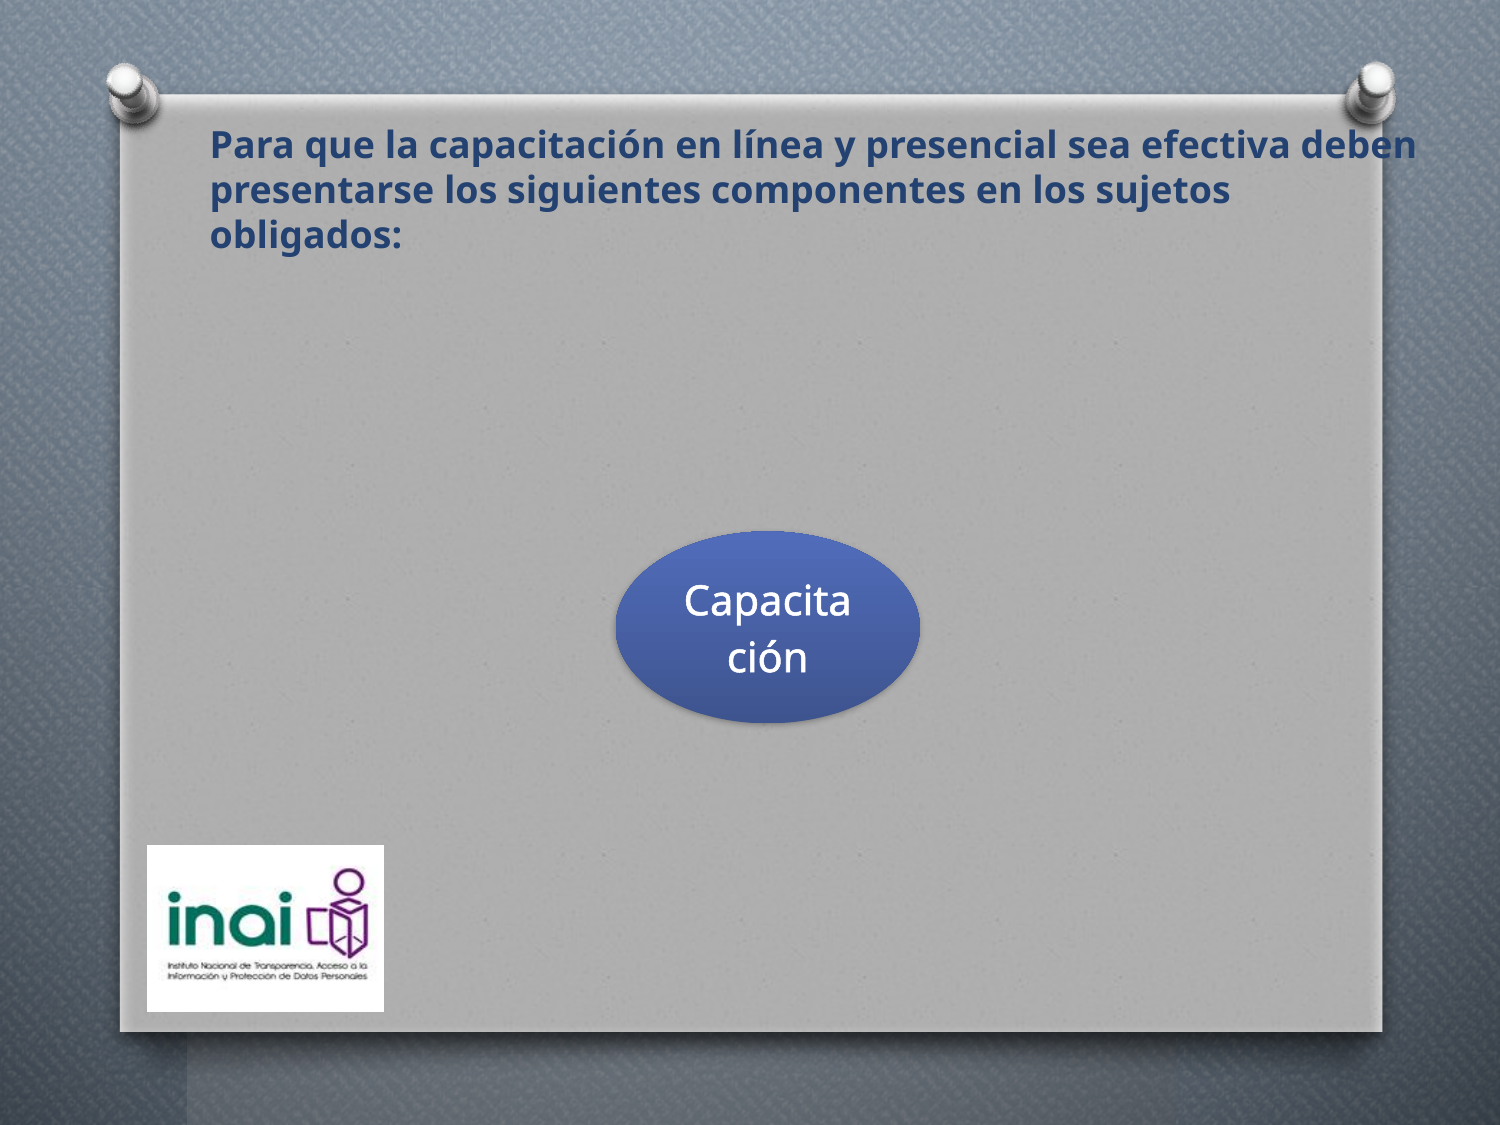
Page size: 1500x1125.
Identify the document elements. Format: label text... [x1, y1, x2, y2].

picture [1317, 35, 1436, 113]
picture [147, 845, 384, 1012]
picture [75, 29, 198, 153]
text_box Para que la capacitación en línea y presencial sea efectiva deben presentarse los siguientes componentes en los sujetos obligados: [194, 113, 1447, 264]
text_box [159, 243, 1377, 1012]
